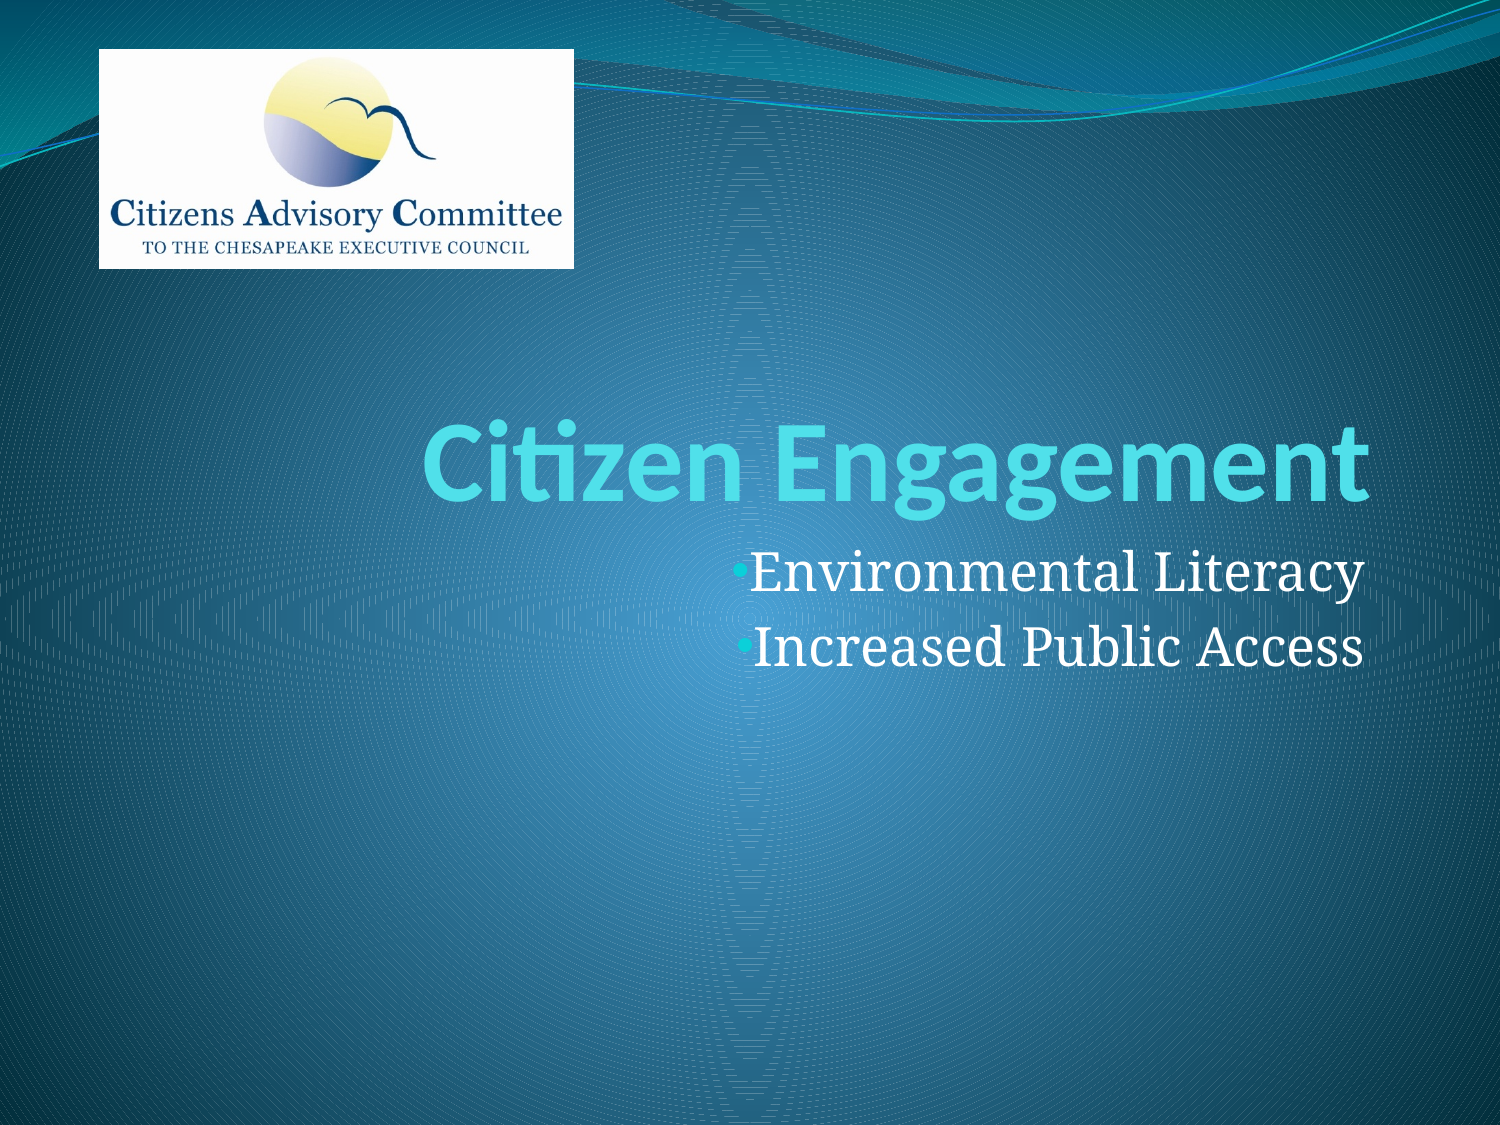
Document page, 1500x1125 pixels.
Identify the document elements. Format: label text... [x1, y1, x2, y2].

title Citizen Engagement [87, 224, 1376, 525]
picture [99, 49, 574, 269]
subtitle Environmental Literacy Increased Public Access [87, 529, 1376, 818]
